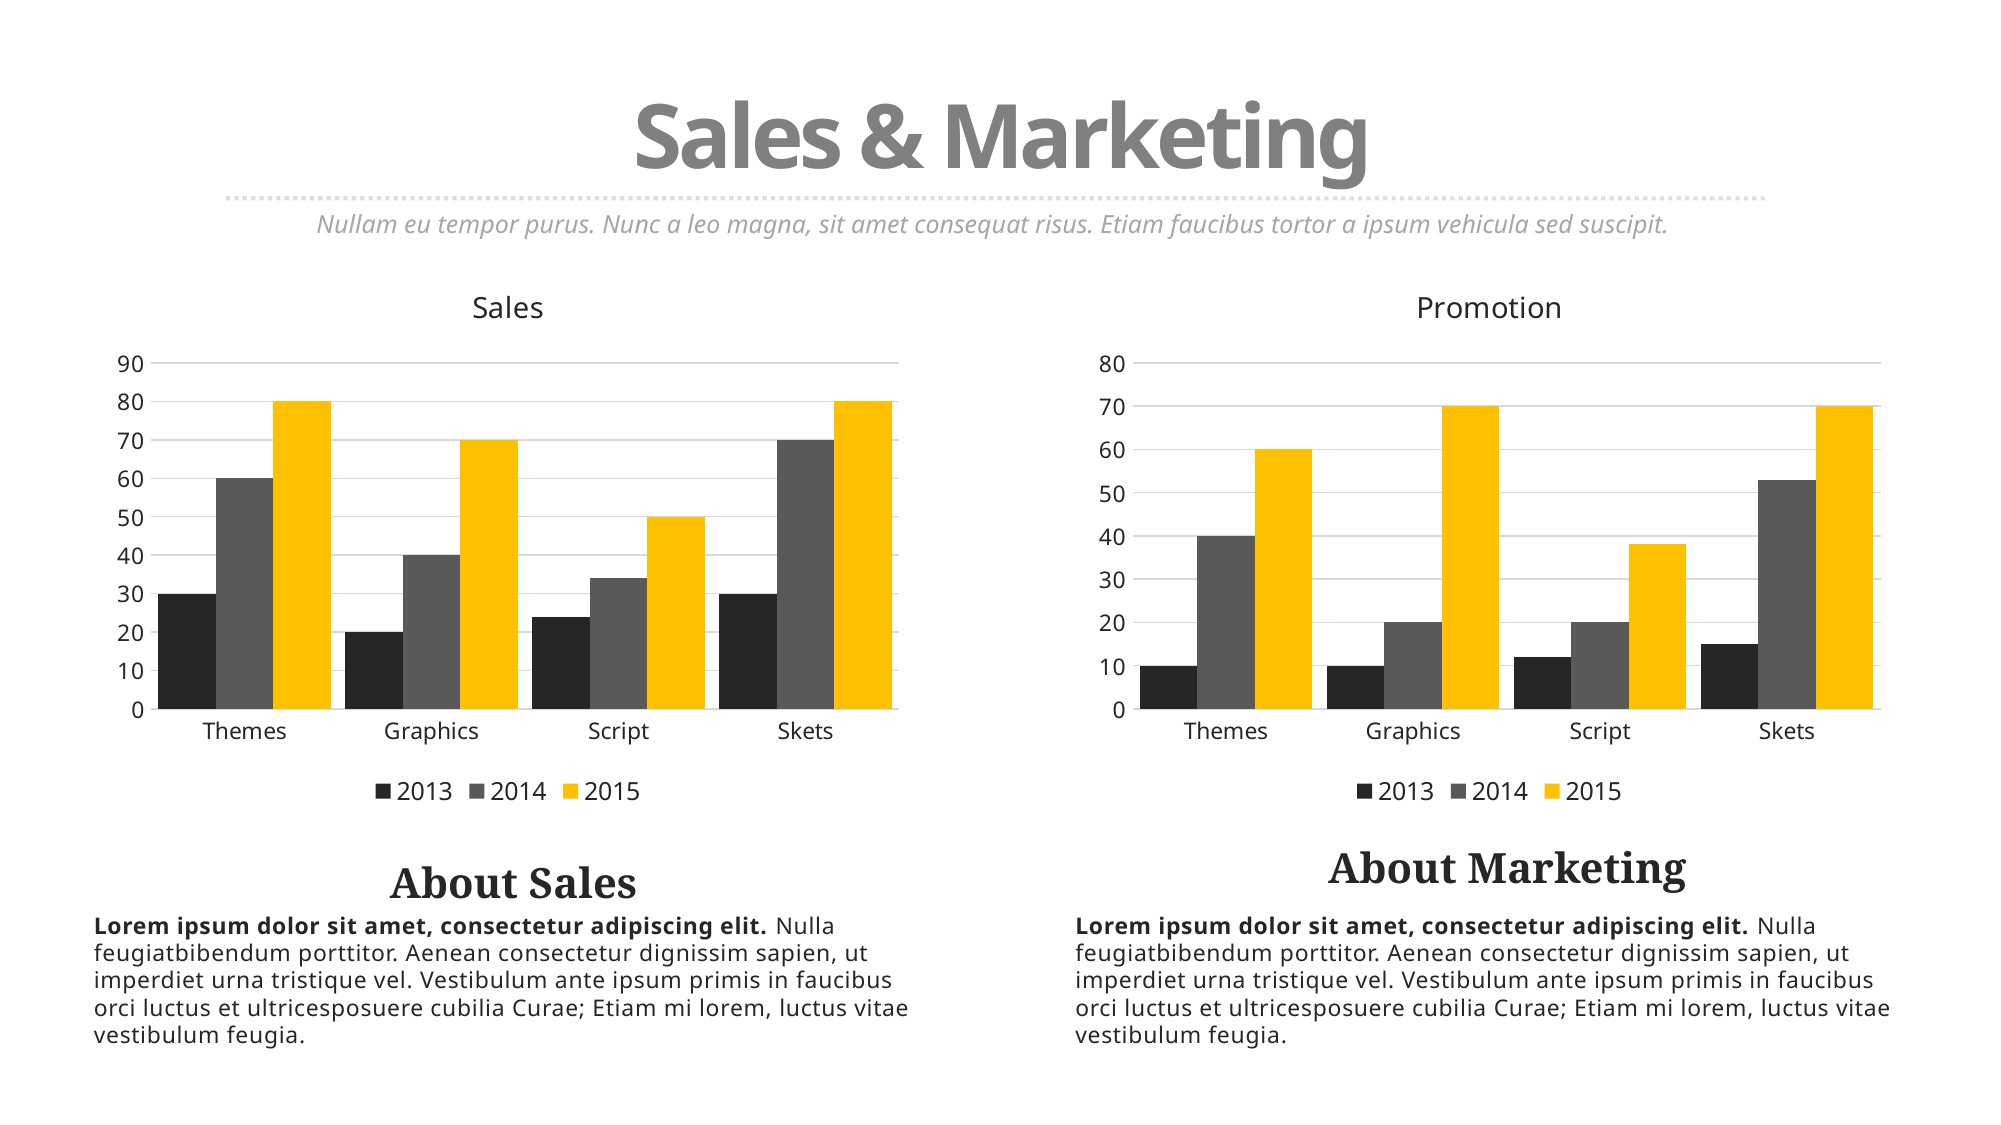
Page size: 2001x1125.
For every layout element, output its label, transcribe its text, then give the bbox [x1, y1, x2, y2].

text_box Nullam eu tempor purus. Nunc a leo magna, sit amet consequat risus. Etiam faucibus tortor a ipsum vehicula sed suscipit. [117, 203, 1878, 244]
text_box Sales & Marketing [623, 74, 1384, 192]
text_box Lorem ipsum dolor sit amet, consectetur adipiscing elit. Nulla feugiatbibendum porttitor. Aenean consectetur dignissim sapien, ut imperdiet urna tristique vel. Vestibulum ante ipsum primis in faucibus orci luctus et ultricesposuere cubilia Curae; Etiam mi lorem, luctus vitae vestibulum feugia. [78, 903, 938, 1122]
chart [1082, 259, 1897, 815]
text_box Lorem ipsum dolor sit amet, consectetur adipiscing elit. Nulla feugiatbibendum porttitor. Aenean consectetur dignissim sapien, ut imperdiet urna tristique vel. Vestibulum ante ipsum primis in faucibus orci luctus et ultricesposuere cubilia Curae; Etiam mi lorem, luctus vitae vestibulum feugia. [1060, 903, 1919, 1122]
text_box About Sales [374, 849, 653, 915]
text_box About Marketing [1313, 834, 1702, 899]
chart [100, 259, 916, 815]
